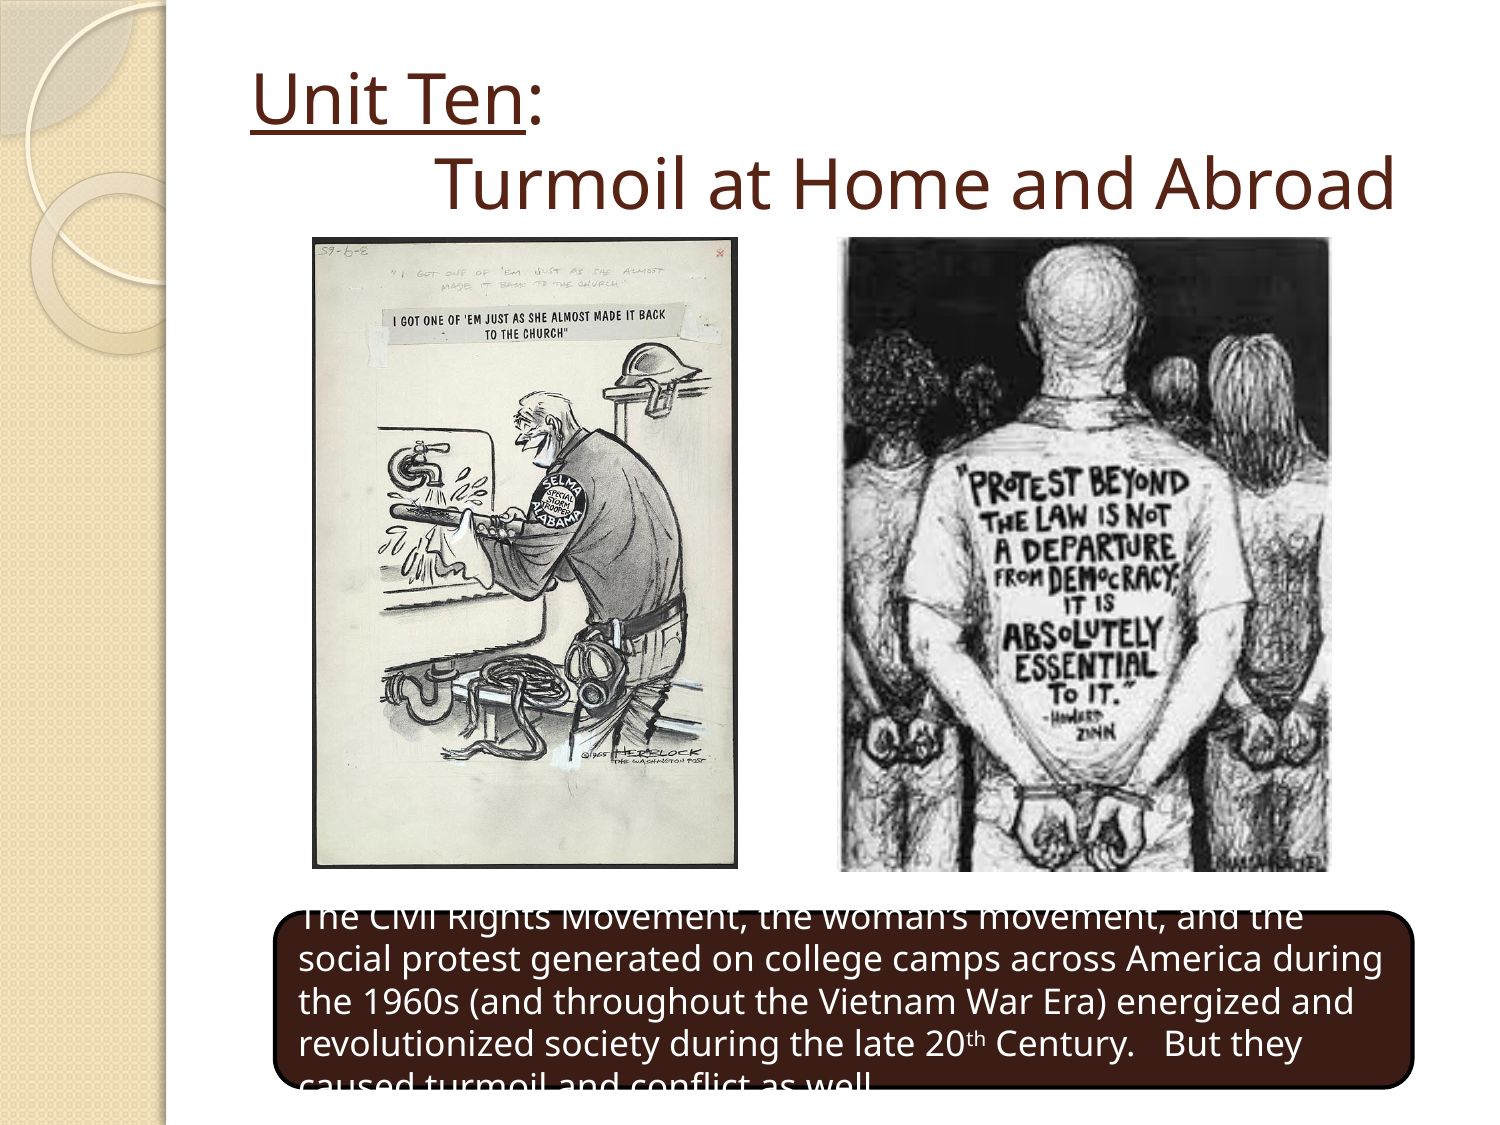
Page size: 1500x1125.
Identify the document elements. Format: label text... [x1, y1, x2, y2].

text_box The Civil Rights Movement, the woman’s movement, and the social protest generated on college camps across America during the 1960s (and throughout the Vietnam War Era) energized and revolutionized society during the late 20th Century. But they caused turmoil and conflict as well. [272, 910, 1415, 1090]
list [312, 237, 738, 870]
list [837, 237, 1333, 872]
title Unit Ten: Turmoil at Home and Abroad [235, 45, 1466, 233]
